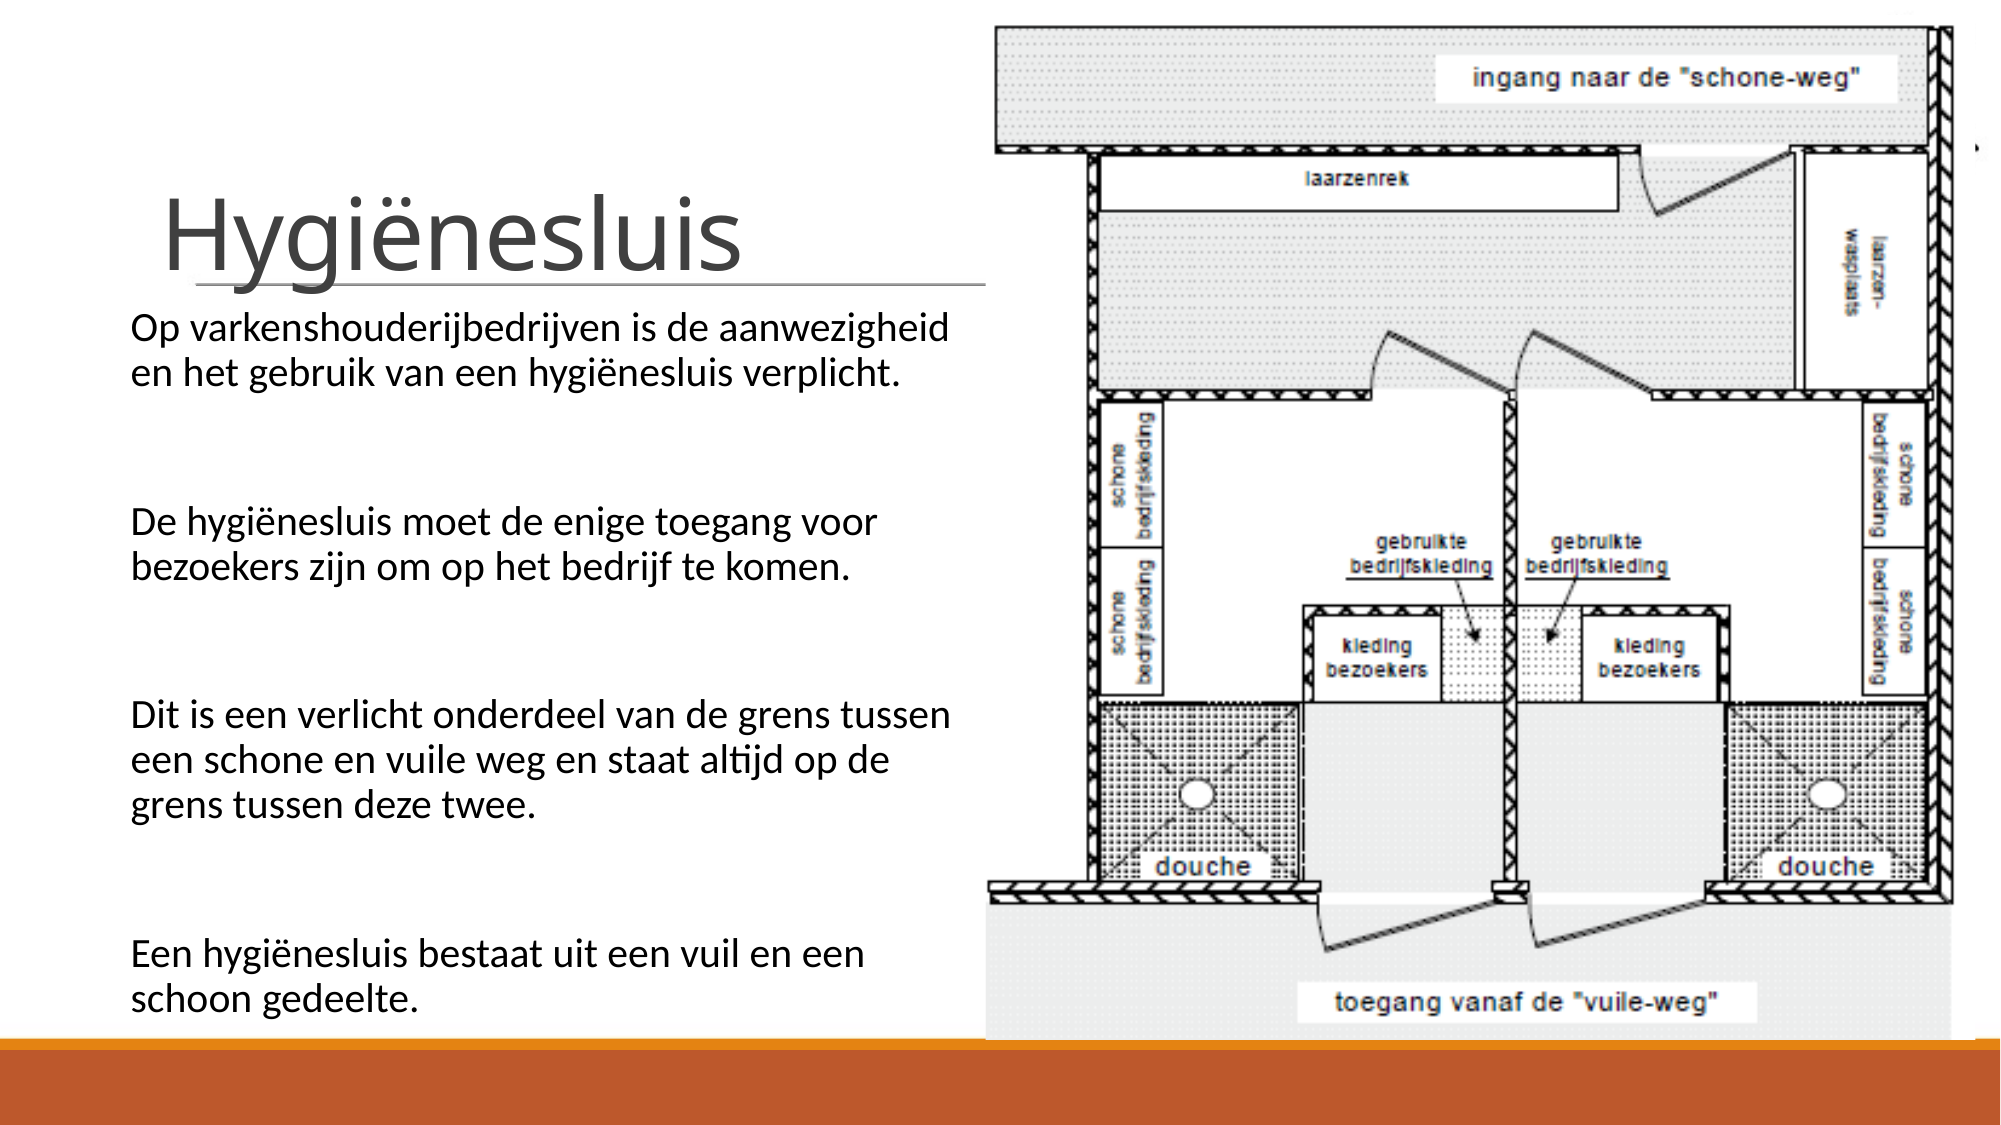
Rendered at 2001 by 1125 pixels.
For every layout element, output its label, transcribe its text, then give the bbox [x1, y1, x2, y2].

title Hygiënesluis [145, 75, 982, 299]
picture [0, 0, 2001, 1125]
list Op varkenshouderijbedrijven is de aanwezigheid en het gebruik van een hygiënesluis verplicht. De hygiënesluis moet de enige toegang voor bezoekers zijn om op het bedrijf te komen. Dit is een verlicht onderdeel van de grens tussen een schone en vuile weg en staat altijd op de grens tussen deze twee. Een hygiënesluis bestaat uit een vuil en een schoon gedeelte. [115, 298, 956, 1070]
